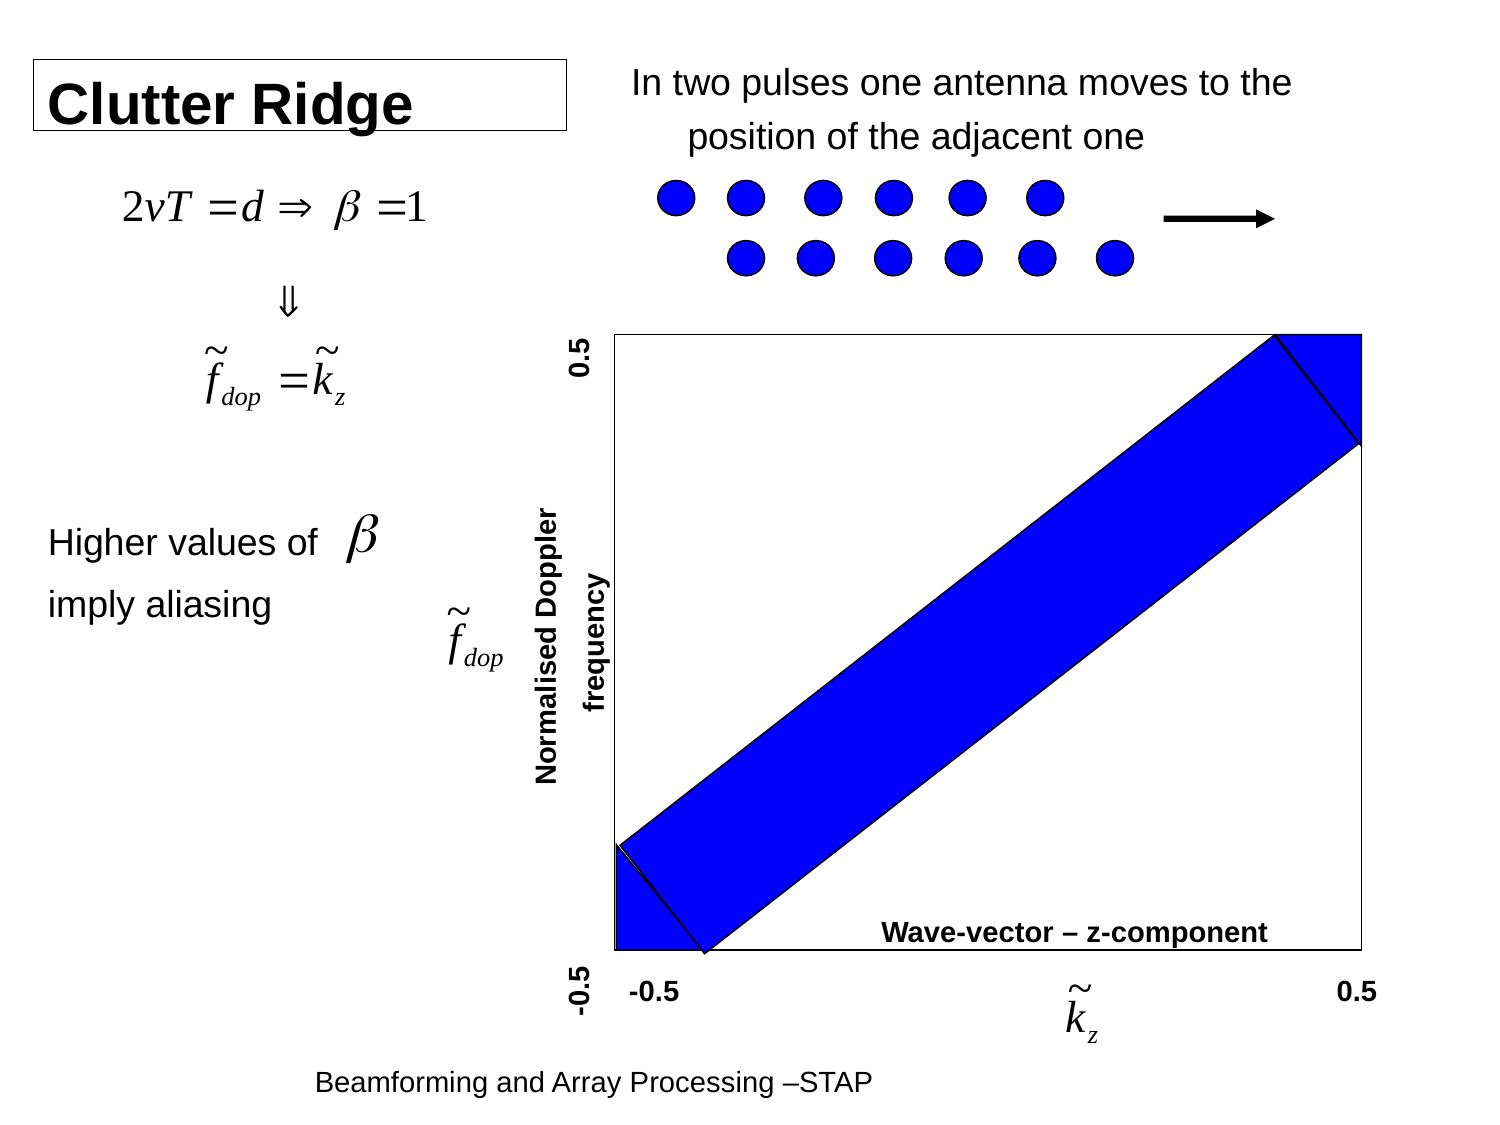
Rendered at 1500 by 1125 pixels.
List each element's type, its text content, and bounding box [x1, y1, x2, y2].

text_box In two pulses one antenna moves to the position of the adjacent one [616, 41, 1362, 190]
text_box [432, 275, 1405, 1052]
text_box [657, 180, 1276, 276]
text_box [114, 180, 434, 421]
title Clutter Ridge [33, 59, 567, 131]
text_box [32, 501, 404, 683]
